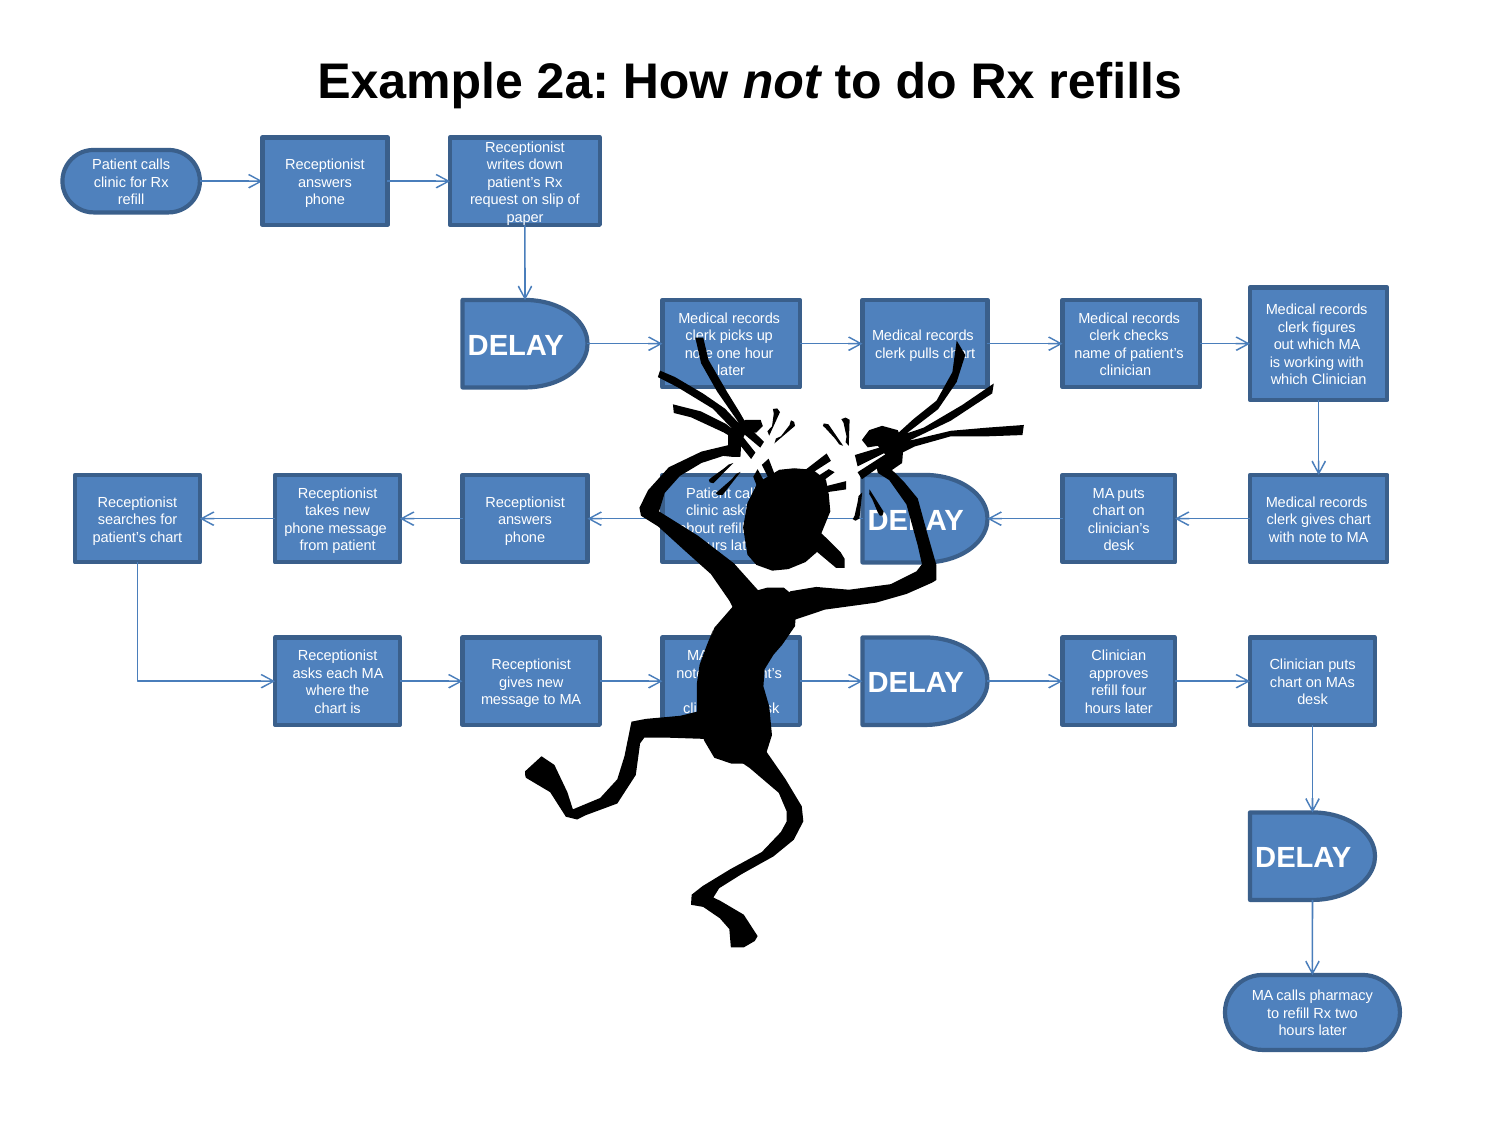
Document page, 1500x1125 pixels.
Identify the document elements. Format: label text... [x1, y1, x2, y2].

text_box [146, 552, 266, 691]
text_box Medical records clerk picks up note one hour later [660, 298, 802, 335]
text_box Receptionist answers phone [260, 135, 390, 227]
text_box Medical records clerk figures out which MA is working with which Clinician [1248, 285, 1389, 402]
text_box DELAY [460, 297, 589, 390]
text_box Medical records clerk gives chart with note to MA [1248, 473, 1389, 564]
text_box Receptionist gives new message to MA [460, 635, 519, 727]
picture [524, 337, 1025, 948]
text_box DELAY [1247, 810, 1378, 903]
text_box Medical records clerk checks name of patient’s clinician [1060, 298, 1202, 389]
text_box Patient calls clinic for Rx refill [60, 147, 202, 215]
text_box MA puts chart on clinician’s desk [1060, 473, 1177, 564]
text_box MA calls pharmacy to refill Rx two hours later [1222, 972, 1403, 1053]
text_box Clinician approves refill four hours later [1060, 635, 1177, 727]
text_box Receptionist asks each MA where the chart is [273, 635, 402, 727]
text_box Receptionist writes down patient’s Rx request on slip of paper [448, 135, 602, 227]
text_box Receptionist takes new phone message from patient [273, 473, 402, 564]
text_box Clinician puts chart on MAs desk [1248, 635, 1377, 727]
text_box Receptionist searches for patient’s chart [73, 473, 202, 564]
text_box Medical records clerk pulls chart [860, 298, 990, 335]
title Example 2a: How not to do Rx refills [74, 44, 1426, 113]
text_box Receptionist answers phone [460, 473, 519, 564]
